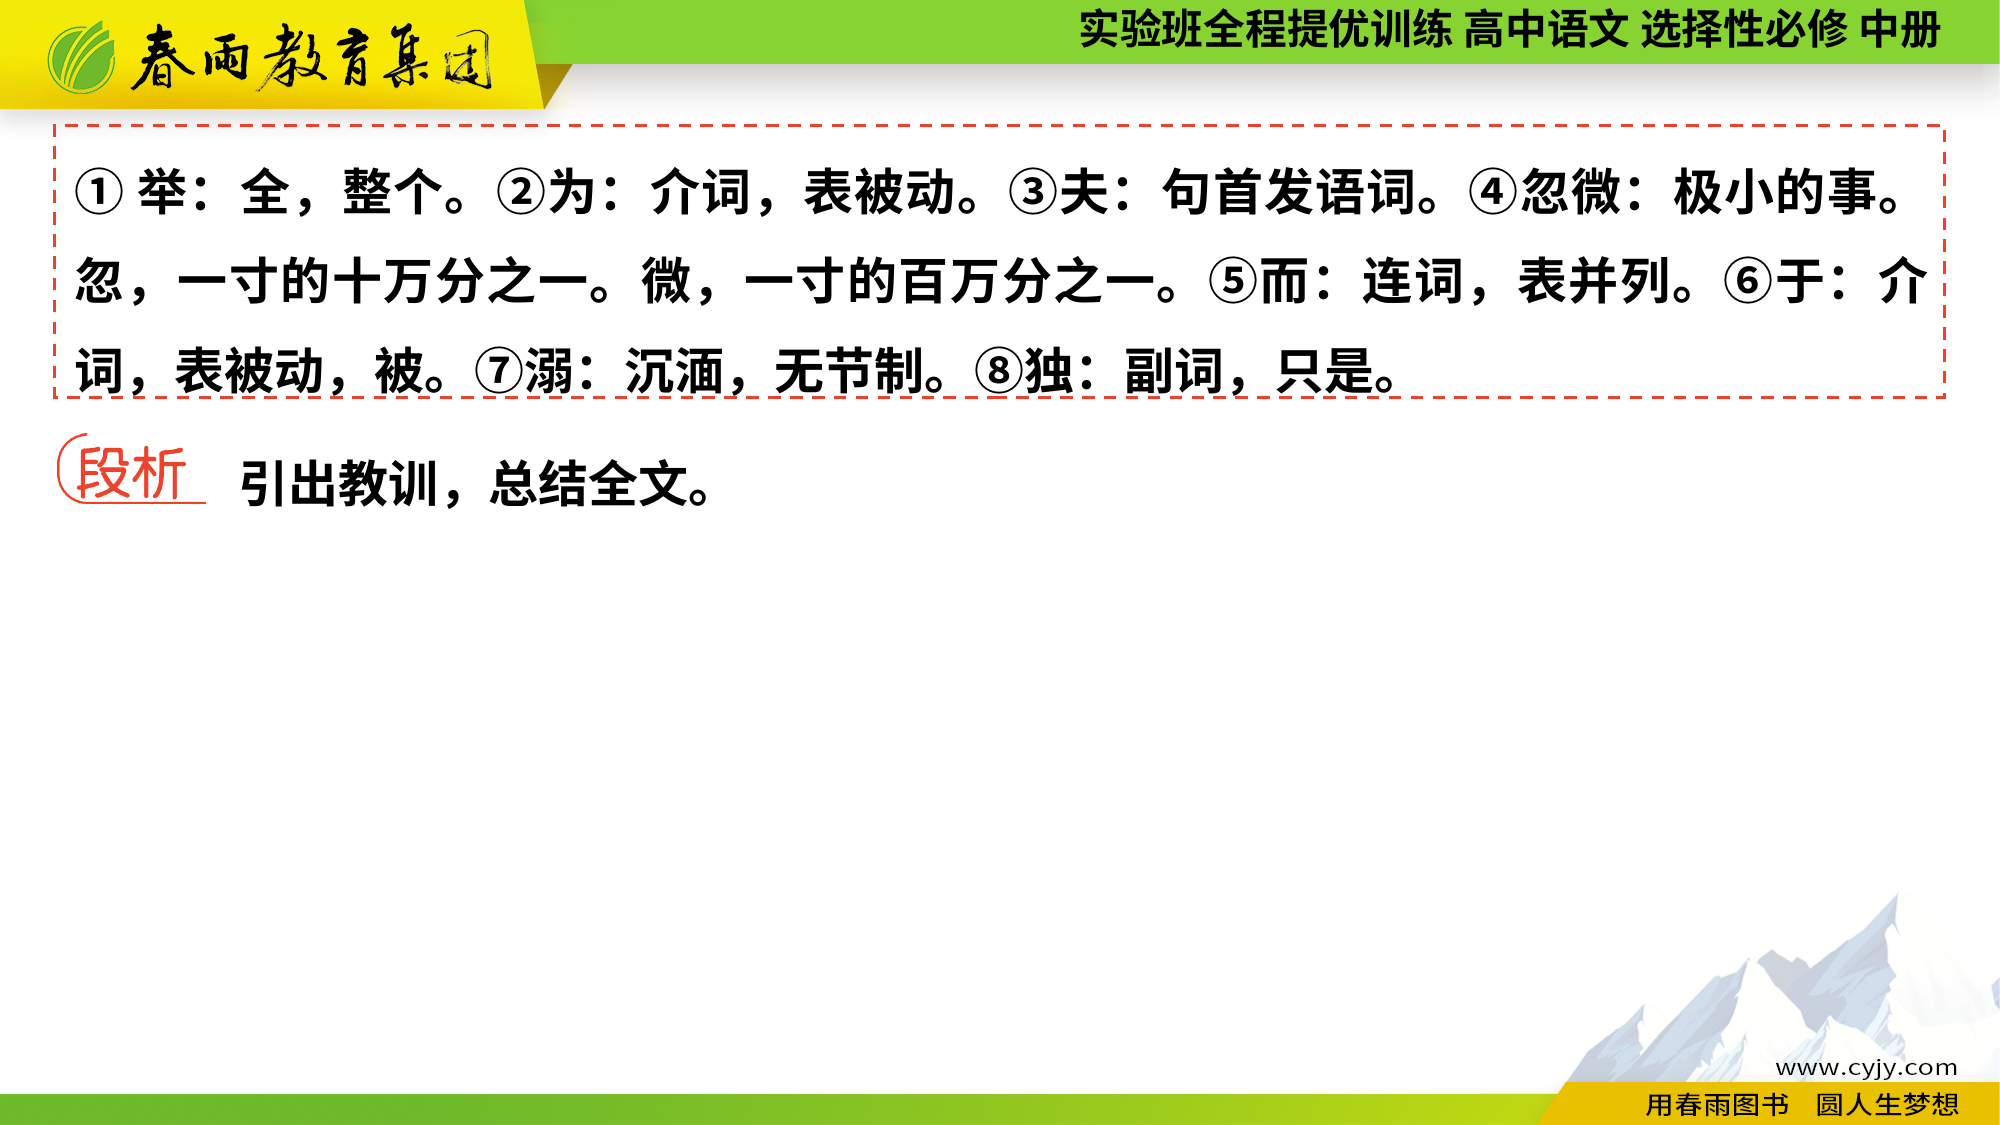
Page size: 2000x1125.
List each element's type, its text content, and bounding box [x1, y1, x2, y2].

text_box [54, 125, 1945, 398]
picture [0, 0, 2000, 1125]
text_box 引出教训，总结全文。 [224, 415, 755, 521]
